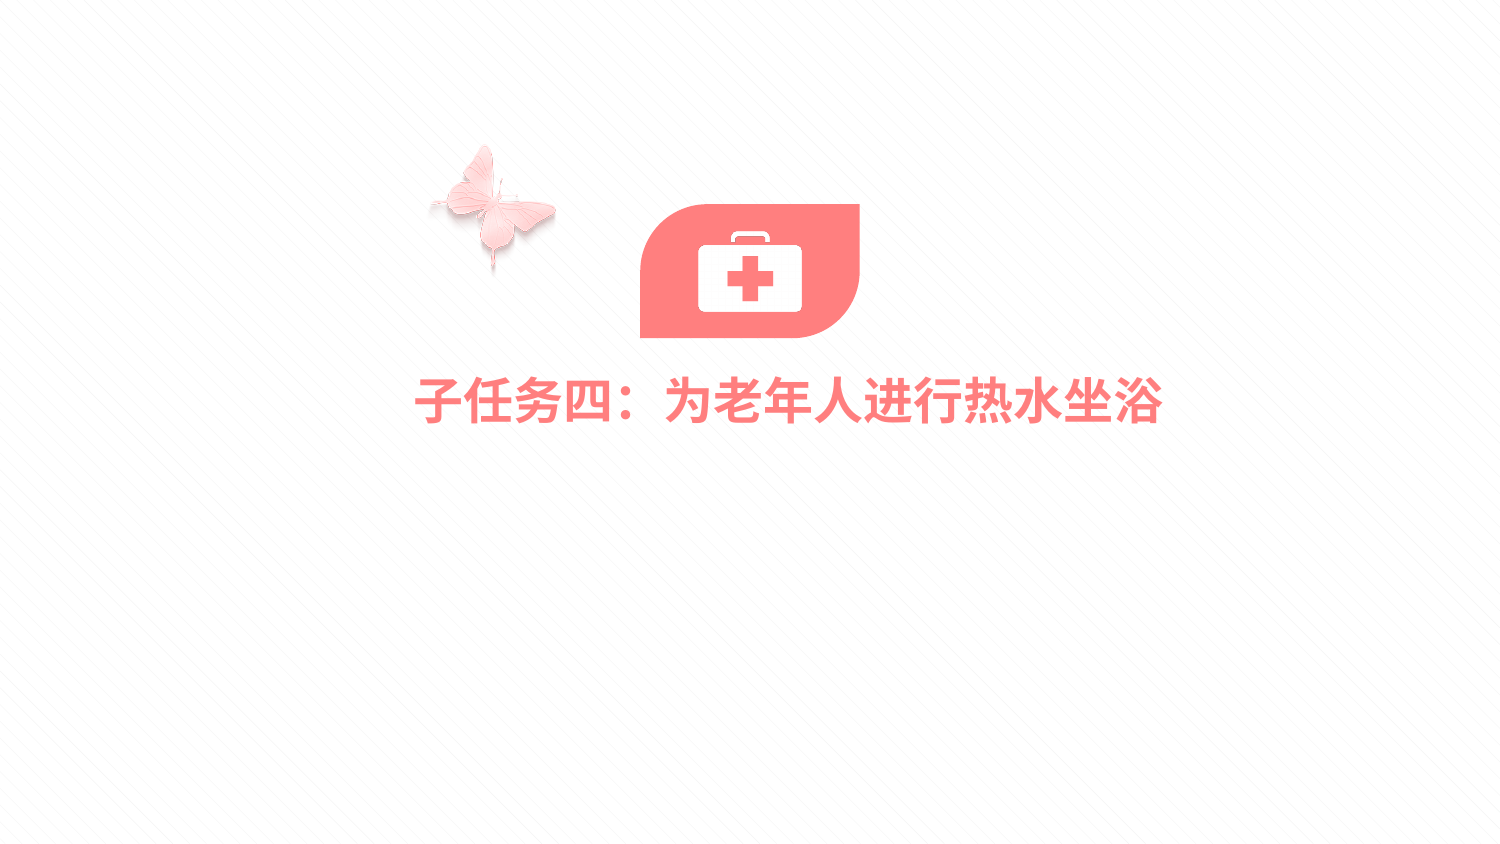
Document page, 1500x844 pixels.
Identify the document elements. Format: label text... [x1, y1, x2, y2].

picture [422, 132, 584, 279]
text_box 子任务四：为老年人进行热水坐浴 [398, 362, 1179, 437]
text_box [640, 204, 860, 339]
